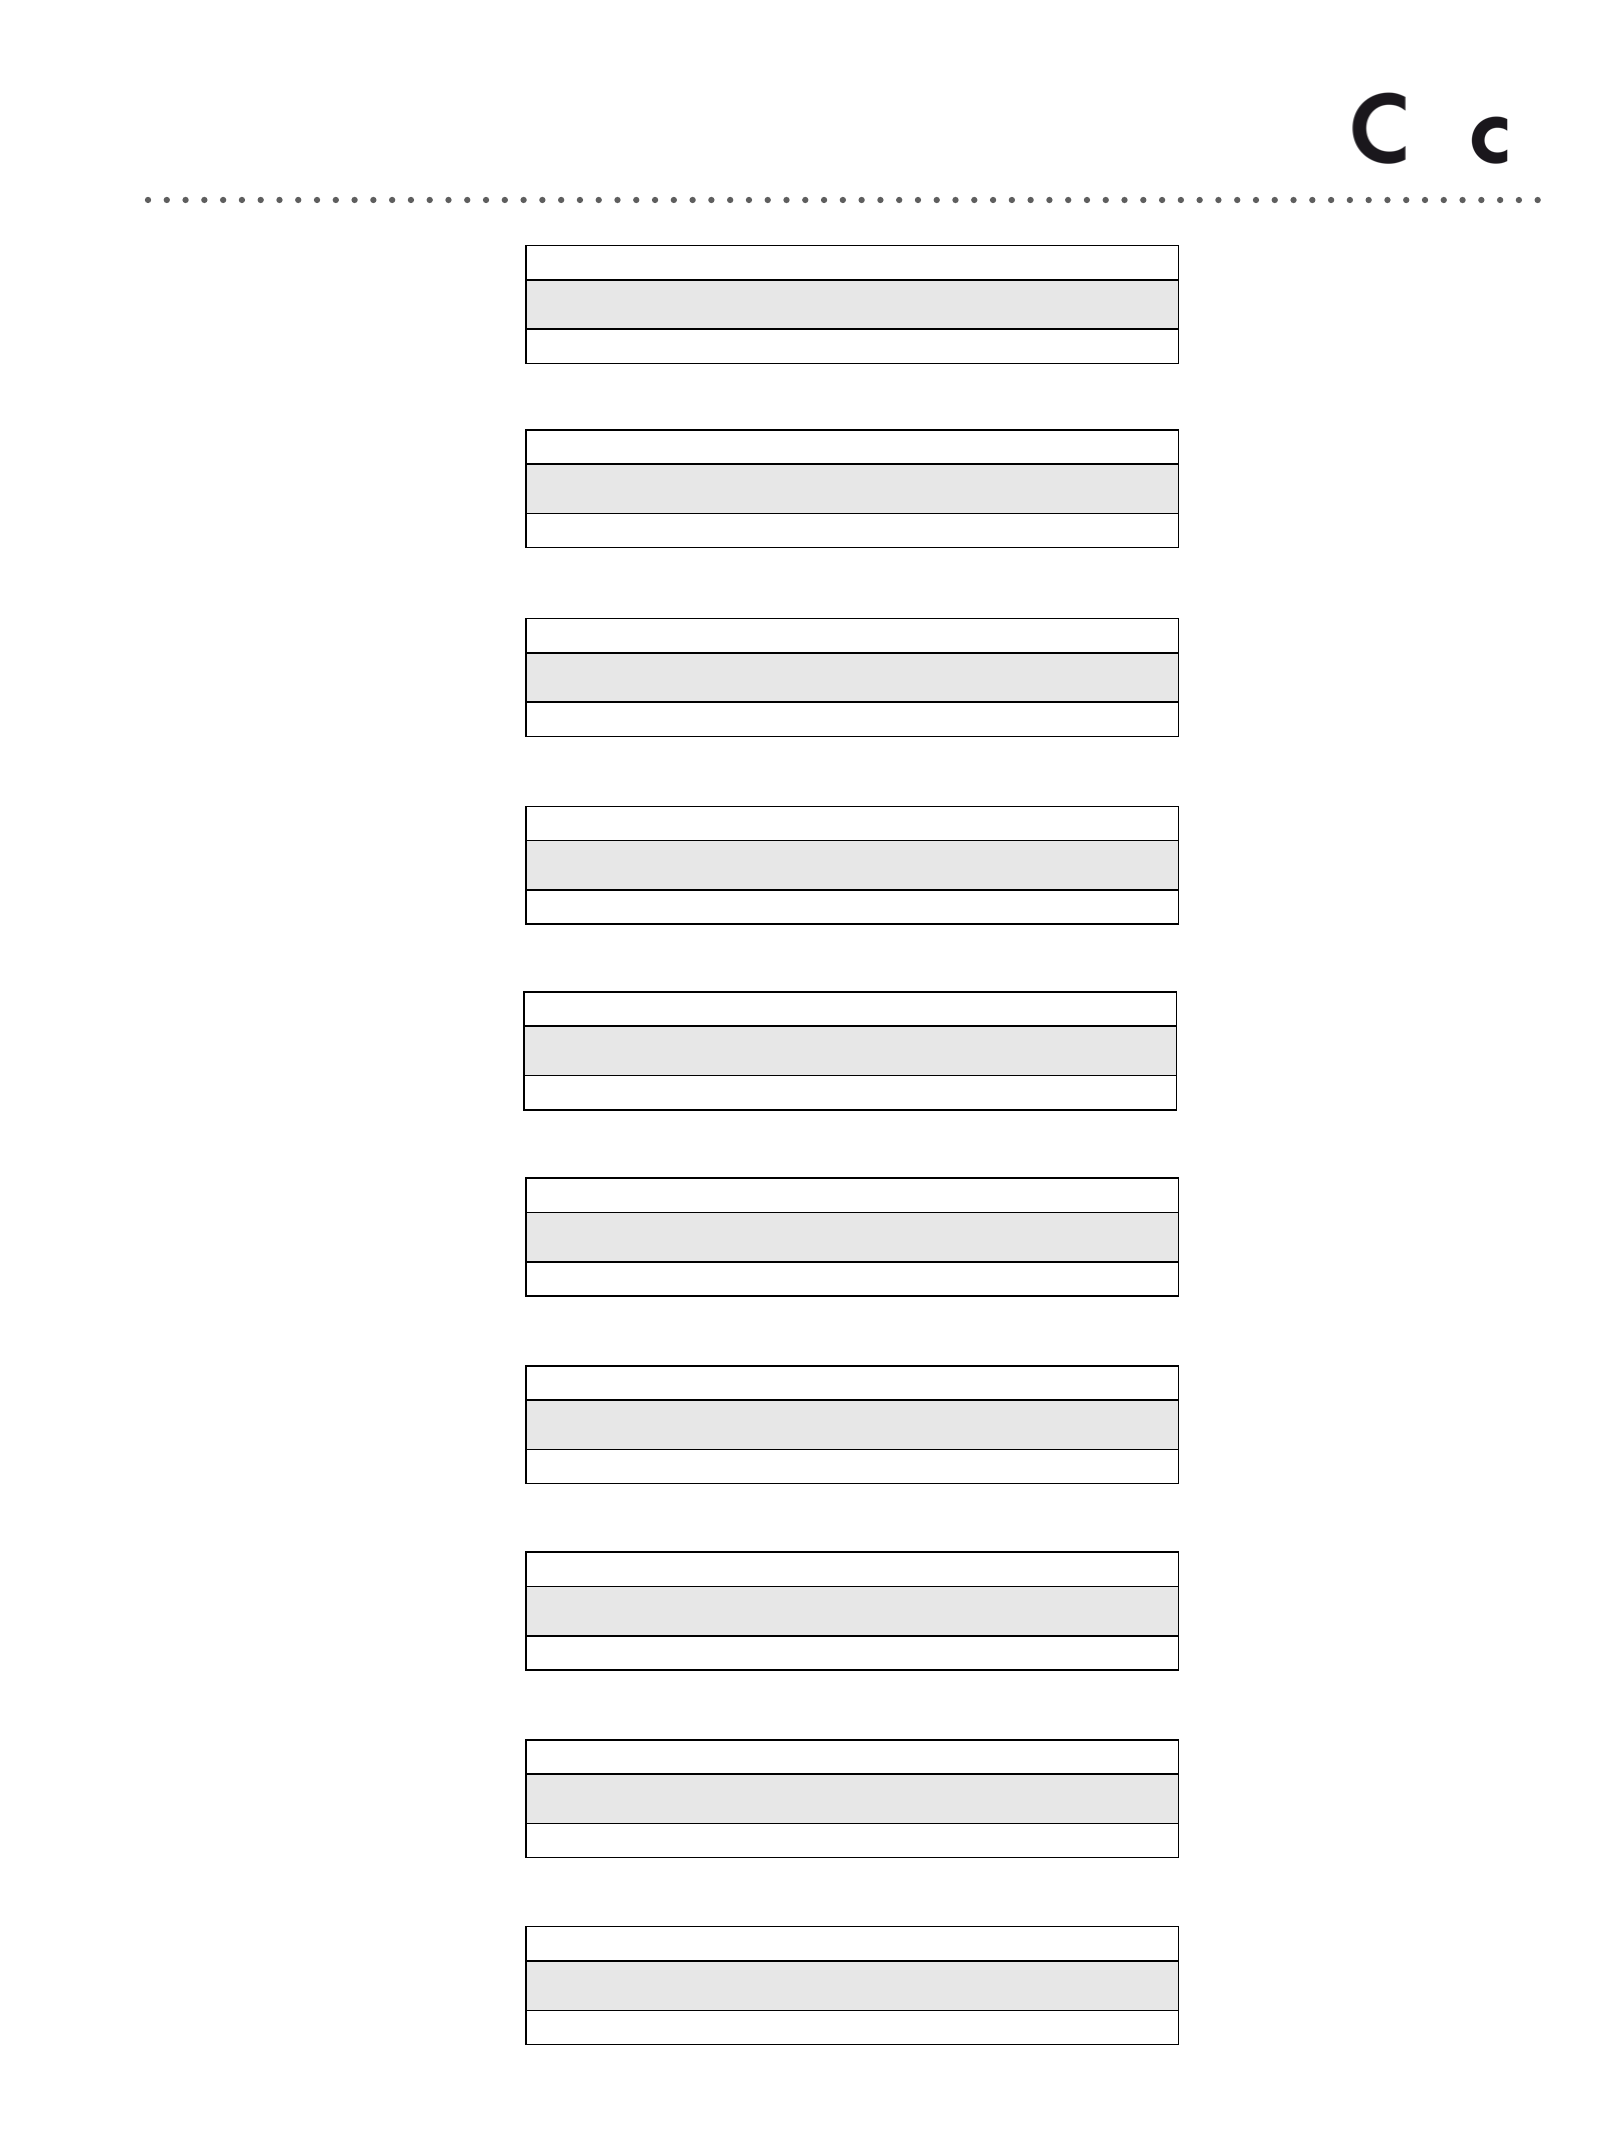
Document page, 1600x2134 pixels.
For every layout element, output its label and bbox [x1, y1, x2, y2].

text_box [525, 806, 1179, 925]
text_box [525, 1365, 1179, 1484]
text_box [523, 991, 1177, 1111]
text_box [525, 1926, 1179, 2045]
text_box [525, 1739, 1179, 1858]
text_box [525, 1551, 1179, 1671]
text_box [525, 1177, 1179, 1297]
text_box [525, 429, 1179, 548]
text_box [525, 245, 1179, 364]
text_box [525, 618, 1179, 737]
picture [1306, 69, 1562, 191]
